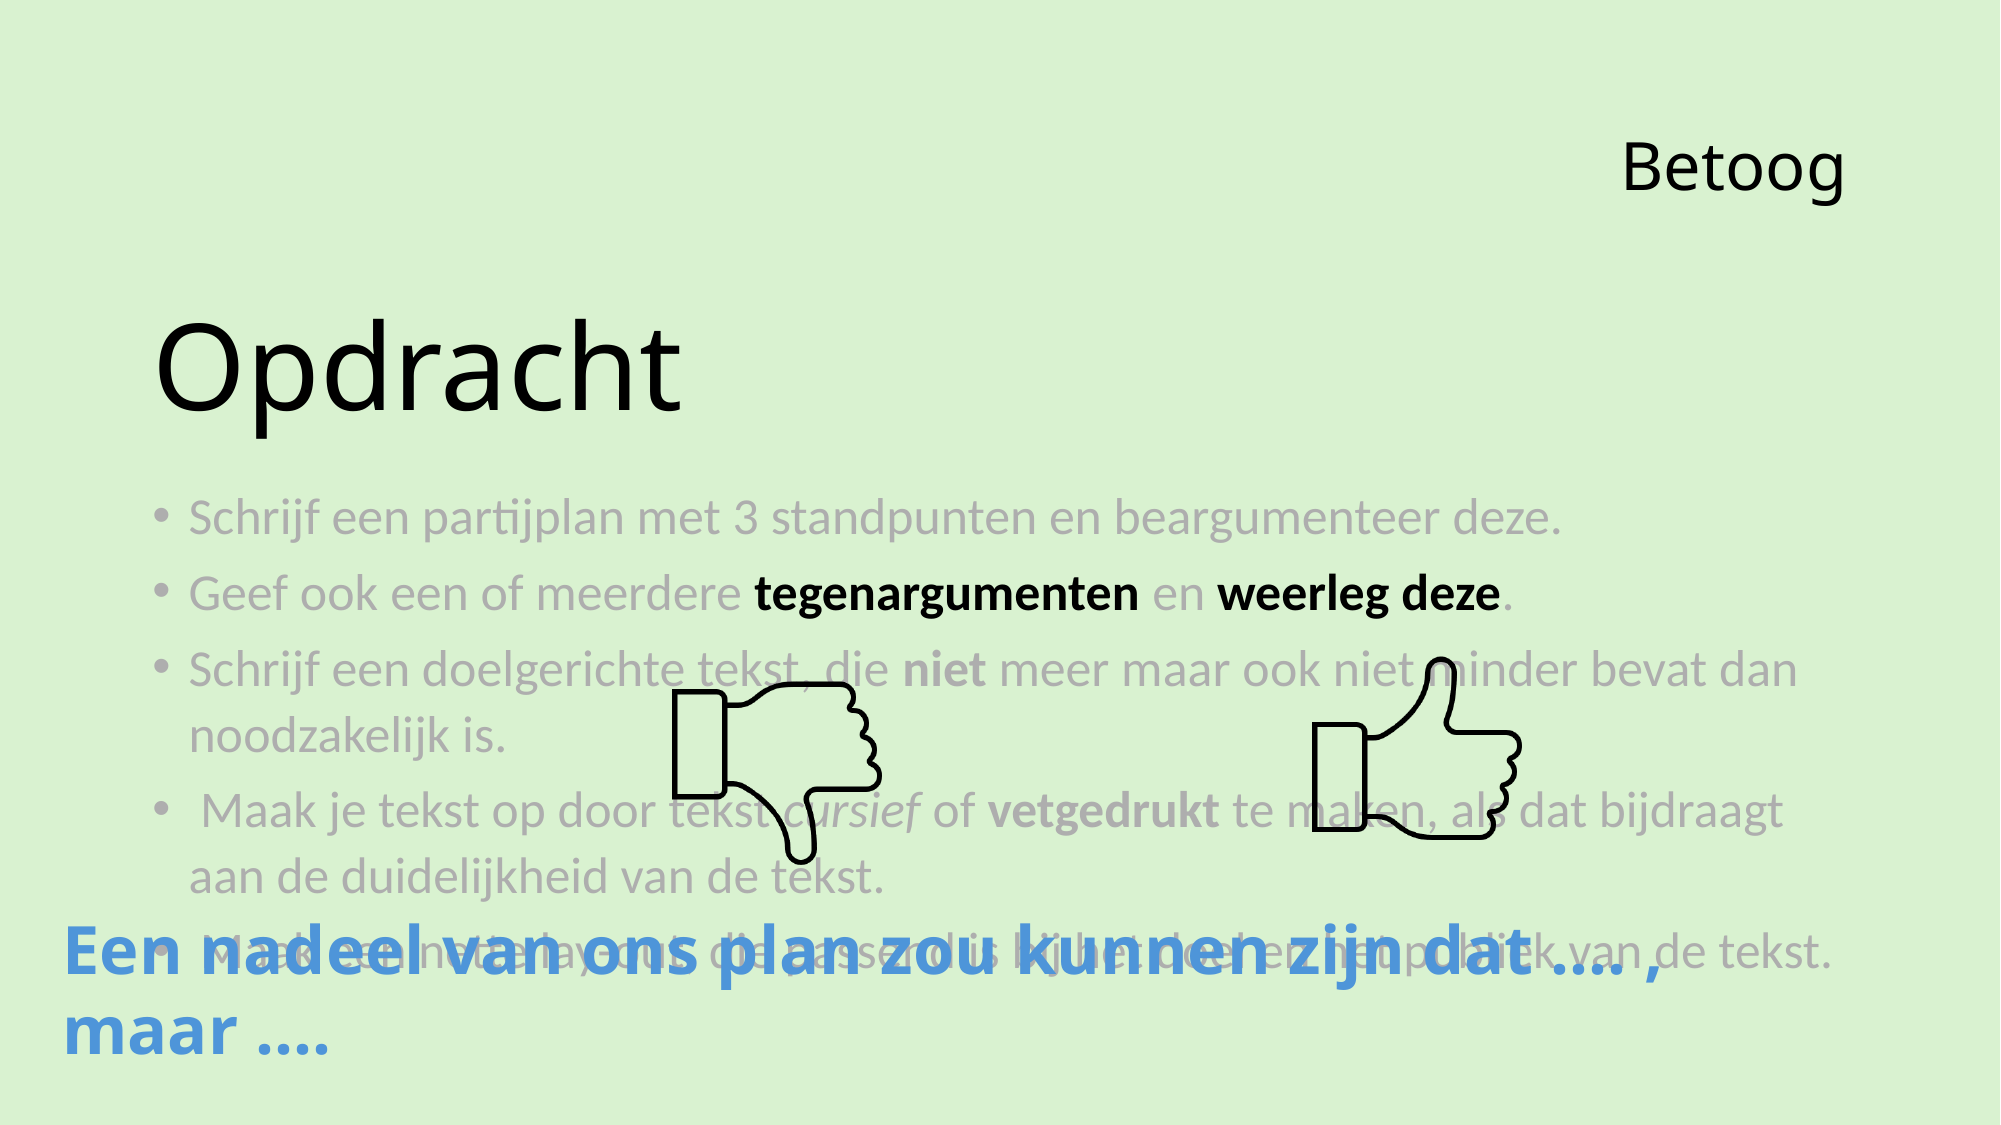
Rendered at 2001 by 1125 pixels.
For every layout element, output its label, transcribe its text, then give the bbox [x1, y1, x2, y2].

picture [1290, 622, 1543, 875]
list Opdracht Schrijf een partijplan met 3 standpunten en beargumenteer deze. Geef ook een of meerdere tegenargumenten en weerleg deze. Schrijf een doelgerichte tekst, die niet meer maar ook niet minder bevat dan noodzakelijk is. Maak je tekst op door tekst cursief of vetgedrukt te maken, als dat bijdraagt aan de duidelijkheid van de tekst. Maak een nette lay-out, die passend is bij het doel en het publiek van de tekst. [137, 299, 1863, 1014]
title Betoog [137, 59, 1863, 278]
text_box Een nadeel van ons plan zou kunnen zijn dat …. , maar …. [47, 900, 1796, 1076]
picture [651, 647, 904, 900]
